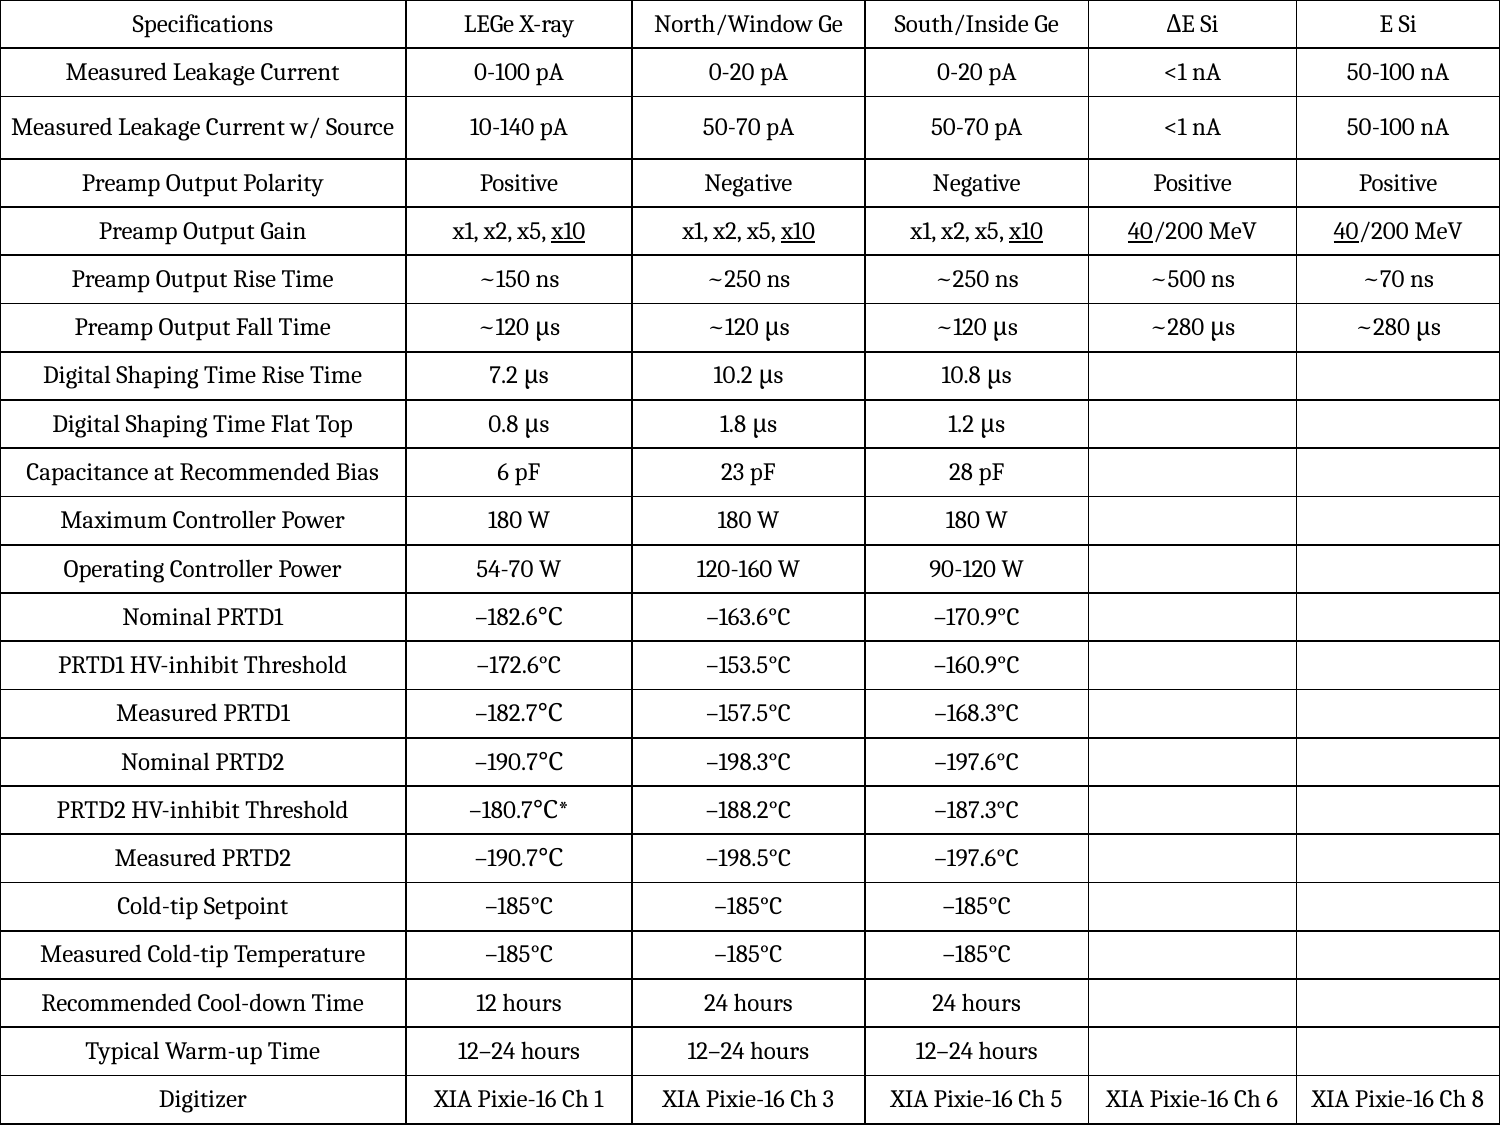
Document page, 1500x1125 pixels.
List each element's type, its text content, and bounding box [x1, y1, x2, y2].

table_cell XIA Pixie-16 Ch 3 [633, 1076, 864, 1123]
table_cell Capacitance at Recommended Bias [1, 449, 405, 496]
table_cell [1089, 401, 1296, 447]
table_cell [1089, 980, 1296, 1026]
table_cell ~120 μs [866, 304, 1088, 351]
table_cell [1297, 401, 1499, 447]
table_cell [1089, 1028, 1296, 1075]
table_cell [1089, 932, 1296, 978]
table_cell [1297, 739, 1499, 785]
table_cell 0-20 pA [866, 49, 1088, 96]
table_cell Preamp Output Rise Time [1, 256, 405, 303]
table_cell Positive [407, 160, 631, 206]
table_cell [1089, 690, 1296, 737]
table_cell Measured Leakage Current [1, 49, 405, 96]
table_cell ~120 μs [407, 304, 631, 351]
table_cell 180 W [866, 497, 1088, 544]
table_cell –197.6°C [866, 835, 1088, 882]
table_cell –157.5°C [633, 690, 864, 737]
table_cell Nominal PRTD1 [1, 594, 405, 640]
table_cell –182.6℃ [407, 594, 631, 640]
table_cell –170.9°C [866, 594, 1088, 640]
table_cell –187.3°C [866, 787, 1088, 833]
table_cell 6 pF [407, 449, 631, 496]
table_cell PRTD1 HV-inhibit Threshold [1, 642, 405, 689]
table_cell 12–24 hours [407, 1028, 631, 1075]
table_cell [1297, 594, 1499, 640]
table_cell 0.8 μs [407, 401, 631, 447]
table_cell 28 pF [866, 449, 1088, 496]
table_cell 0-100 pA [407, 49, 631, 96]
table_cell 180 W [407, 497, 631, 544]
table_cell 12–24 hours [633, 1028, 864, 1075]
table_cell 23 pF [633, 449, 864, 496]
table_cell 24 hours [633, 980, 864, 1026]
table_cell [1297, 690, 1499, 737]
table_cell 12–24 hours [866, 1028, 1088, 1075]
table_cell –180.7℃* [407, 787, 631, 833]
table_cell 10.2 μs [633, 353, 864, 399]
table_cell Digital Shaping Time Flat Top [1, 401, 405, 447]
table_cell 1.8 μs [633, 401, 864, 447]
table_cell –198.5°C [633, 835, 864, 882]
table_header LEGe X-ray [407, 1, 631, 47]
table_cell Negative [633, 160, 864, 206]
table_cell [1297, 787, 1499, 833]
table_cell Digital Shaping Time Rise Time [1, 353, 405, 399]
table_cell Cold-tip Setpoint [1, 883, 405, 930]
table_cell Operating Controller Power [1, 546, 405, 592]
table_cell [1297, 883, 1499, 930]
table_header South/Inside Ge [866, 1, 1088, 47]
table_cell –198.3°C [633, 739, 864, 785]
table_cell <1 nA [1089, 49, 1296, 96]
table_cell XIA Pixie-16 Ch 8 [1297, 1076, 1499, 1123]
table_cell 24 hours [866, 980, 1088, 1026]
table_cell –185°C [866, 883, 1088, 930]
table_cell Maximum Controller Power [1, 497, 405, 544]
table_cell [1297, 642, 1499, 689]
table_cell [1297, 353, 1499, 399]
table_cell ~120 μs [633, 304, 864, 351]
table_cell [1089, 642, 1296, 689]
table_cell [1089, 835, 1296, 882]
table_cell [1297, 932, 1499, 978]
table_cell 120-160 W [633, 546, 864, 592]
table_cell 50-70 pA [866, 97, 1088, 158]
table_cell 1.2 μs [866, 401, 1088, 447]
table_cell Measured PRTD2 [1, 835, 405, 882]
table_cell –168.3°C [866, 690, 1088, 737]
table_cell 50-70 pA [633, 97, 864, 158]
table_cell –185°C [407, 932, 631, 978]
table_cell Preamp Output Polarity [1, 160, 405, 206]
table_cell –163.6°C [633, 594, 864, 640]
table_cell ~250 ns [633, 256, 864, 303]
table_cell Measured PRTD1 [1, 690, 405, 737]
table_cell 50-100 nA [1297, 97, 1499, 158]
table_cell 54-70 W [407, 546, 631, 592]
table_cell 10-140 pA [407, 97, 631, 158]
table_cell 7.2 μs [407, 353, 631, 399]
table_cell ~500 ns [1089, 256, 1296, 303]
table_cell Recommended Cool-down Time [1, 980, 405, 1026]
table_cell [1297, 835, 1499, 882]
table_cell Negative [866, 160, 1088, 206]
table_cell [1089, 739, 1296, 785]
table_header North/Window Ge [633, 1, 864, 47]
table_cell Nominal PRTD2 [1, 739, 405, 785]
table_cell ~280 μs [1089, 304, 1296, 351]
table_cell Digitizer [1, 1076, 405, 1123]
table_cell 0-20 pA [633, 49, 864, 96]
table_cell [1089, 449, 1296, 496]
table_cell –153.5°C [633, 642, 864, 689]
table_cell ~150 ns [407, 256, 631, 303]
table_cell Measured Leakage Current w/ Source [1, 97, 405, 158]
table_cell x1, x2, x5, x10 [407, 208, 631, 254]
table_cell [1089, 787, 1296, 833]
table_cell –190.7℃ [407, 739, 631, 785]
table_cell –172.6°C [407, 642, 631, 689]
table_cell Measured Cold-tip Temperature [1, 932, 405, 978]
table_cell –160.9°C [866, 642, 1088, 689]
table_cell ~70 ns [1297, 256, 1499, 303]
table_cell –188.2°C [633, 787, 864, 833]
table_cell [1089, 353, 1296, 399]
table_cell 10.8 μs [866, 353, 1088, 399]
table_cell [1297, 449, 1499, 496]
table_cell x1, x2, x5, x10 [633, 208, 864, 254]
table_header E Si [1297, 1, 1499, 47]
table_cell –185°C [633, 883, 864, 930]
table_cell Preamp Output Fall Time [1, 304, 405, 351]
table_cell [1089, 497, 1296, 544]
table_cell Positive [1089, 160, 1296, 206]
table_cell ~250 ns [866, 256, 1088, 303]
table_cell x1, x2, x5, x10 [866, 208, 1088, 254]
table_cell [1089, 546, 1296, 592]
table_cell 50-100 nA [1297, 49, 1499, 96]
table_cell [1089, 883, 1296, 930]
table_cell 40/200 MeV [1089, 208, 1296, 254]
table_cell [1089, 594, 1296, 640]
table_header ΔE Si [1089, 1, 1296, 47]
table_cell Preamp Output Gain [1, 208, 405, 254]
table_cell ~280 μs [1297, 304, 1499, 351]
table_cell [1297, 546, 1499, 592]
table_cell –182.7℃ [407, 690, 631, 737]
table_cell PRTD2 HV-inhibit Threshold [1, 787, 405, 833]
table_cell [1297, 980, 1499, 1026]
table_cell 12 hours [407, 980, 631, 1026]
table_cell 180 W [633, 497, 864, 544]
table_cell Typical Warm-up Time [1, 1028, 405, 1075]
table_cell [1297, 1028, 1499, 1075]
table_cell –197.6°C [866, 739, 1088, 785]
table_cell <1 nA [1089, 97, 1296, 158]
table_cell –185°C [633, 932, 864, 978]
table_cell –190.7℃ [407, 835, 631, 882]
table_cell Positive [1297, 160, 1499, 206]
table_cell 90-120 W [866, 546, 1088, 592]
table_cell –185°C [866, 932, 1088, 978]
table_header Specifications [1, 1, 405, 47]
table_cell [1297, 497, 1499, 544]
table_cell XIA Pixie-16 Ch 1 [407, 1076, 631, 1123]
table_cell XIA Pixie-16 Ch 6 [1089, 1076, 1296, 1123]
table_cell XIA Pixie-16 Ch 5 [866, 1076, 1088, 1123]
table_cell 40/200 MeV [1297, 208, 1499, 254]
table_cell –185°C [407, 883, 631, 930]
